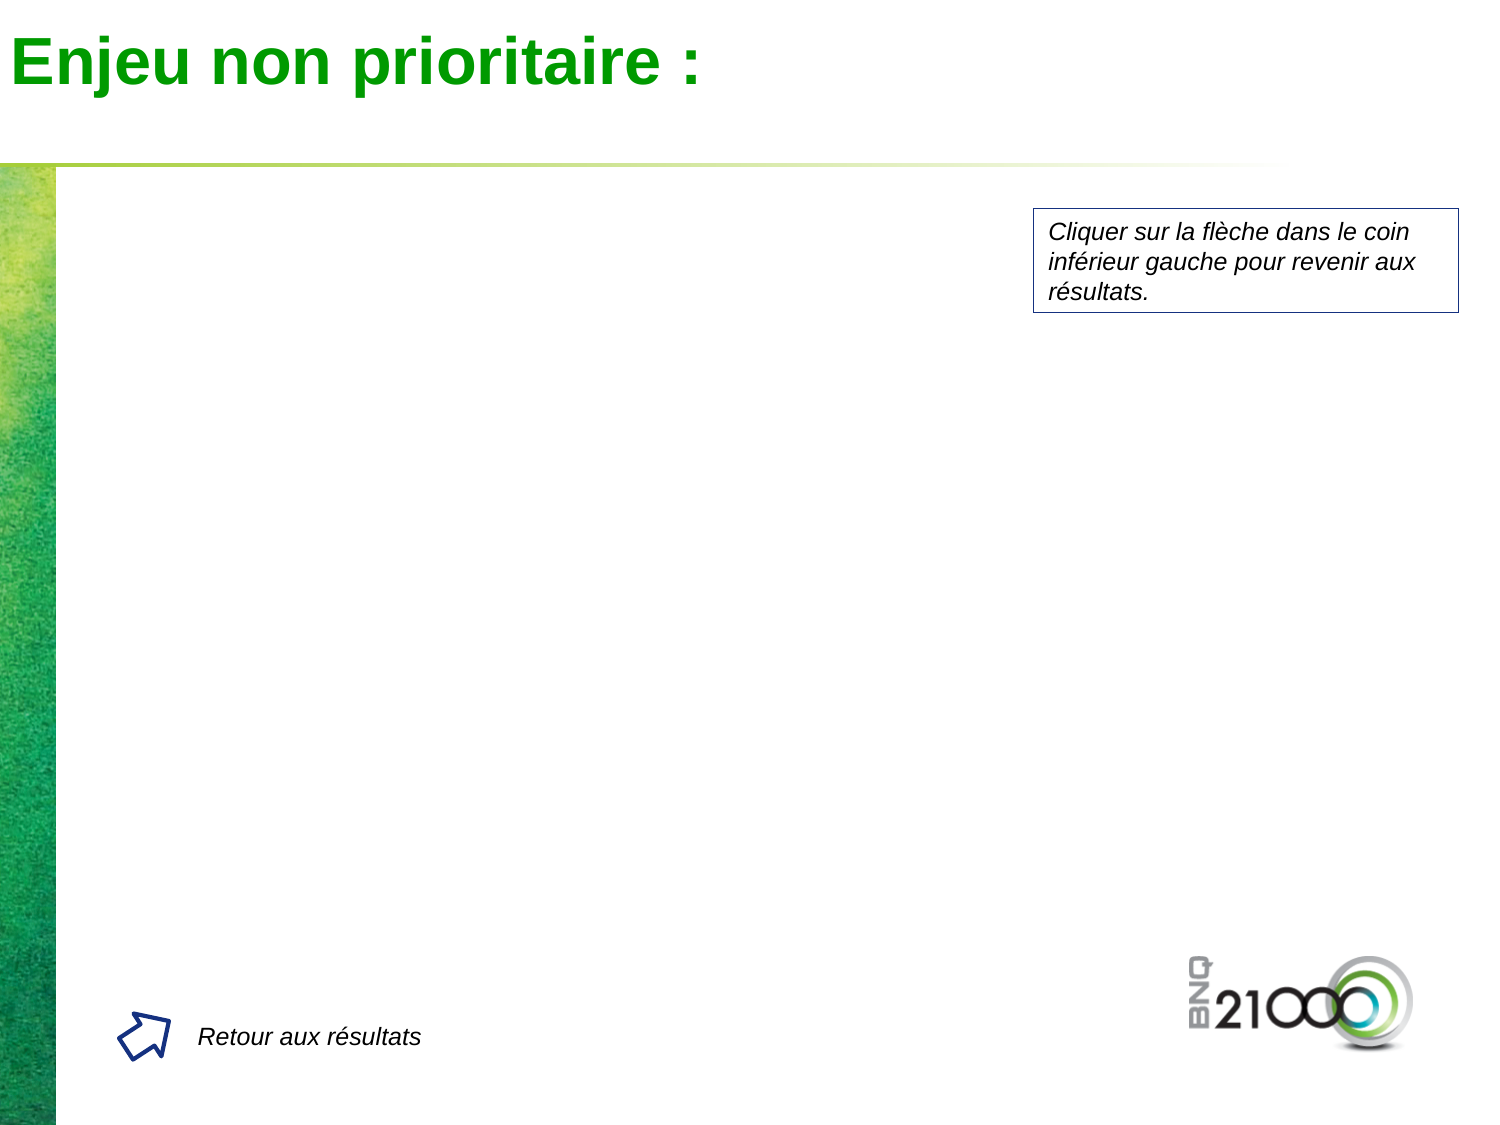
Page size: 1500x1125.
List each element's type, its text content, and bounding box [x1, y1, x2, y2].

text_box Cliquer sur la flèche dans le coin inférieur gauche pour revenir aux résultats. [1033, 208, 1459, 313]
picture [1184, 955, 1418, 1055]
title Enjeu non prioritaire : [0, 18, 1497, 151]
text_box Retour aux résultats [183, 1013, 467, 1058]
text_box [117, 1011, 171, 1062]
picture [0, 163, 1500, 1125]
